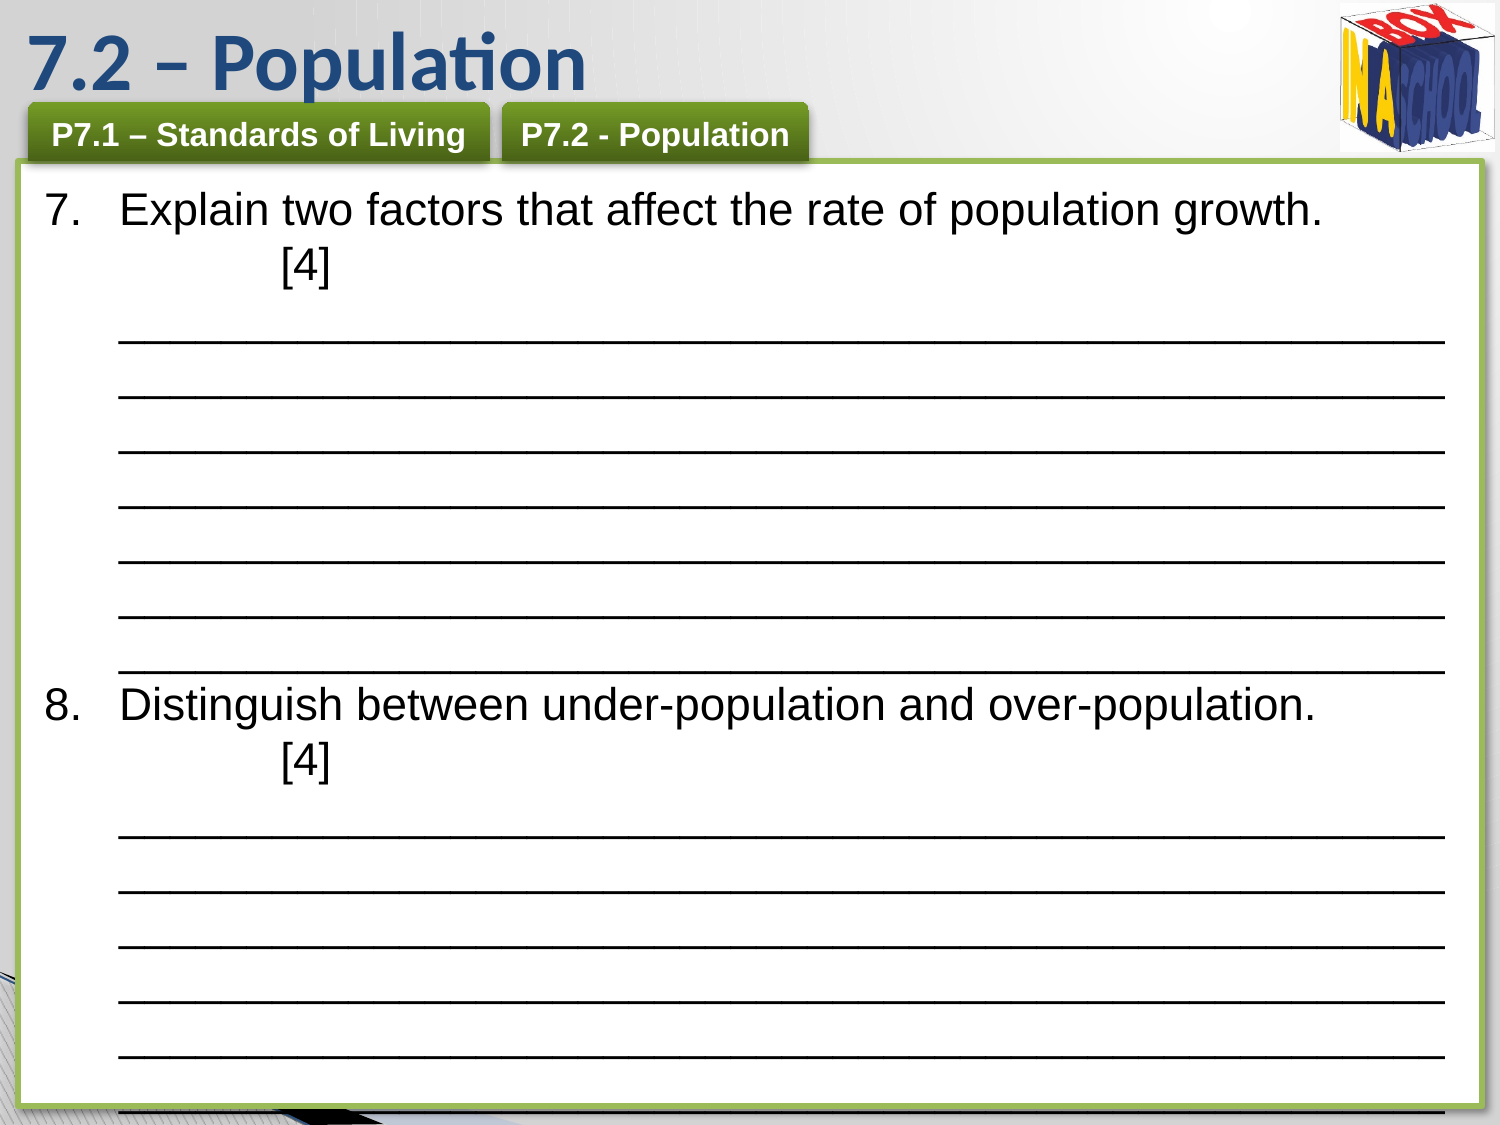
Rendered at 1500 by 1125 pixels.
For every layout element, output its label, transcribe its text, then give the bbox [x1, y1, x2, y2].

title 7.2 – Population [11, 11, 1465, 102]
text_box Explain two factors that affect the rate of population growth. [4] ____________________________________________________________________________________________________________________________________________________________________________________________________________________________________________________________________________________________________________________________________________________________________________ Distinguish between under-population and over-population. [4] ____________________________________________________________________________________________________________________________________________________________________________________________________________________________________________________________________________________________________________________________________________________________________________ [29, 172, 1465, 1125]
picture [1340, 3, 1495, 152]
